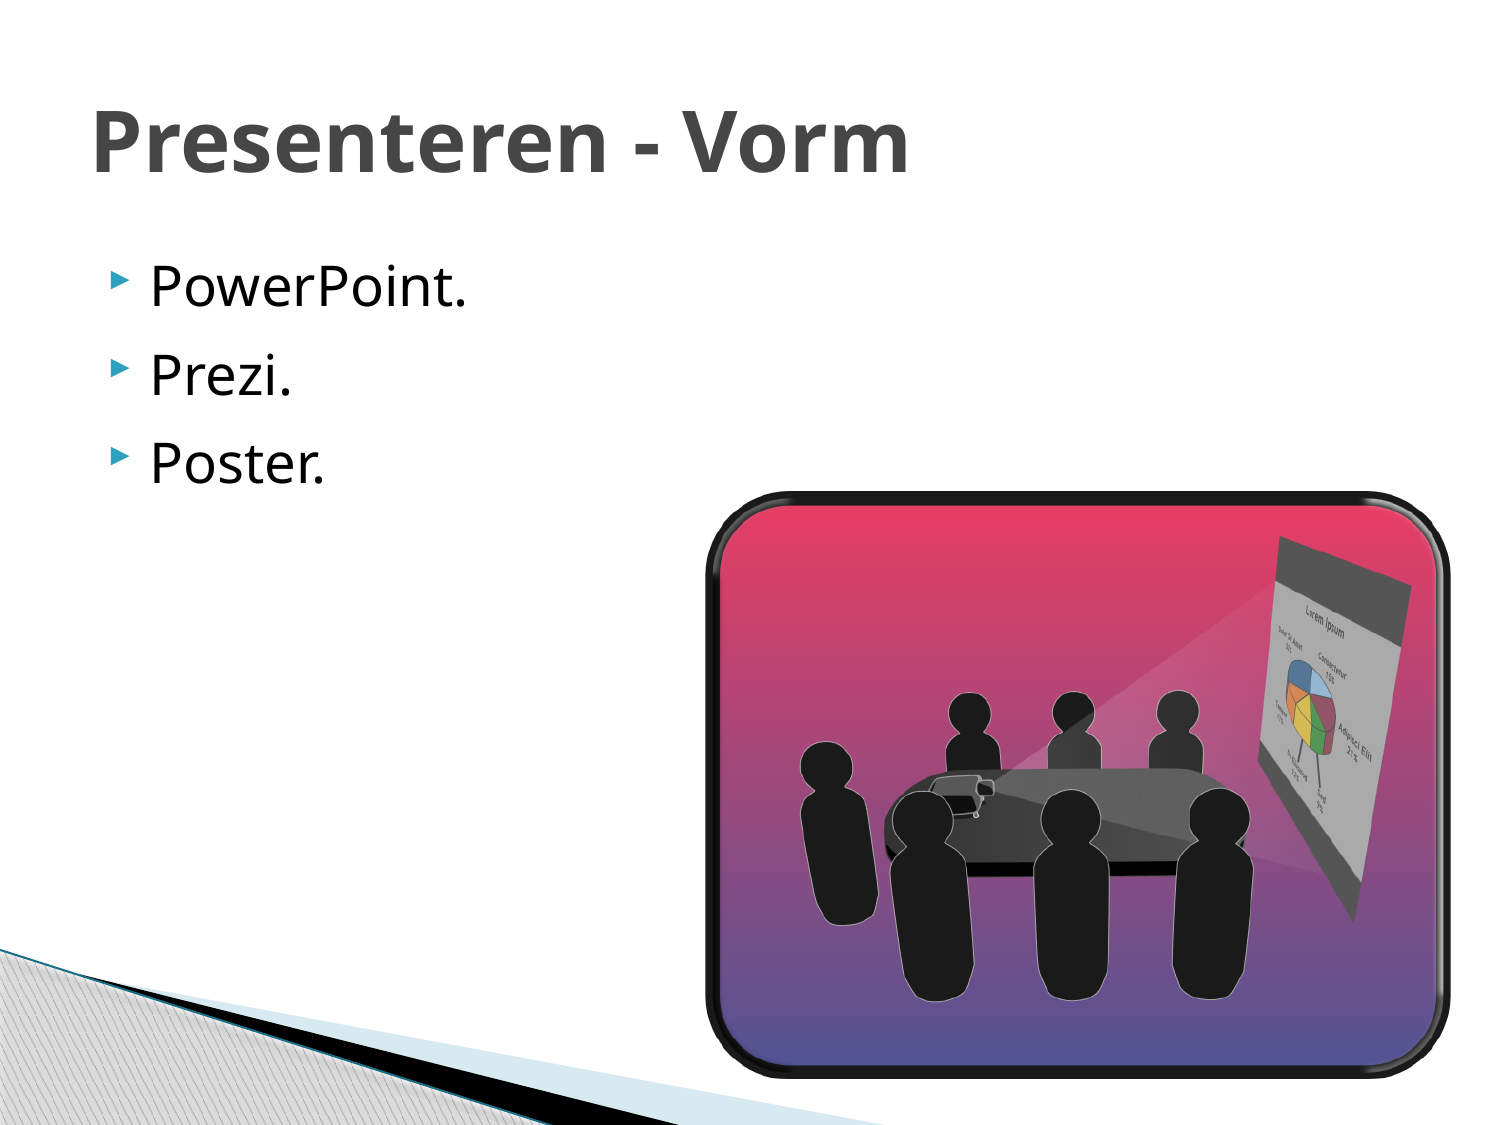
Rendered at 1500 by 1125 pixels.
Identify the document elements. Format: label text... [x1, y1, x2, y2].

picture [702, 491, 1453, 1080]
title Presenteren - Vorm [75, 45, 1425, 233]
text_box PowerPoint. Prezi. Poster. [74, 242, 1425, 986]
